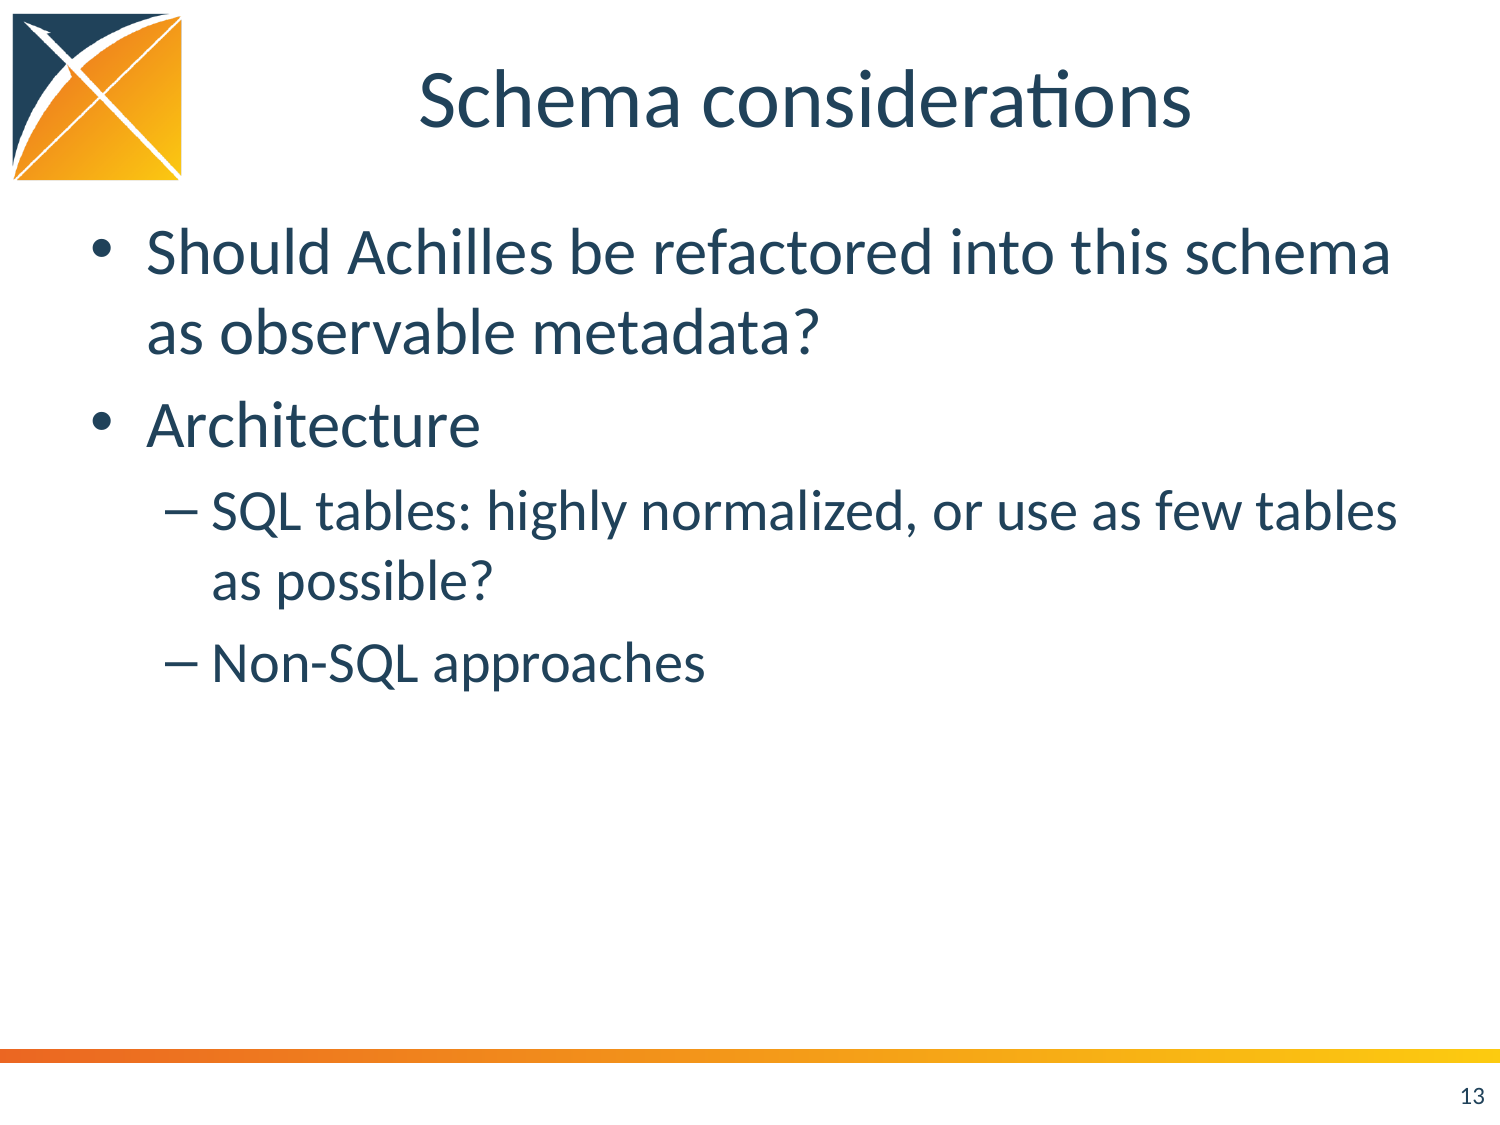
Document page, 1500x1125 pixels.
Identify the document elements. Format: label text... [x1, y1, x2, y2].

slide_number 13 [1149, 1065, 1500, 1125]
picture [0, 0, 206, 200]
list Should Achilles be refactored into this schema as observable metadata? Architecture SQL tables: highly normalized, or use as few tables as possible? Non-SQL approaches [75, 200, 1425, 1005]
title Schema considerations [187, 24, 1425, 163]
